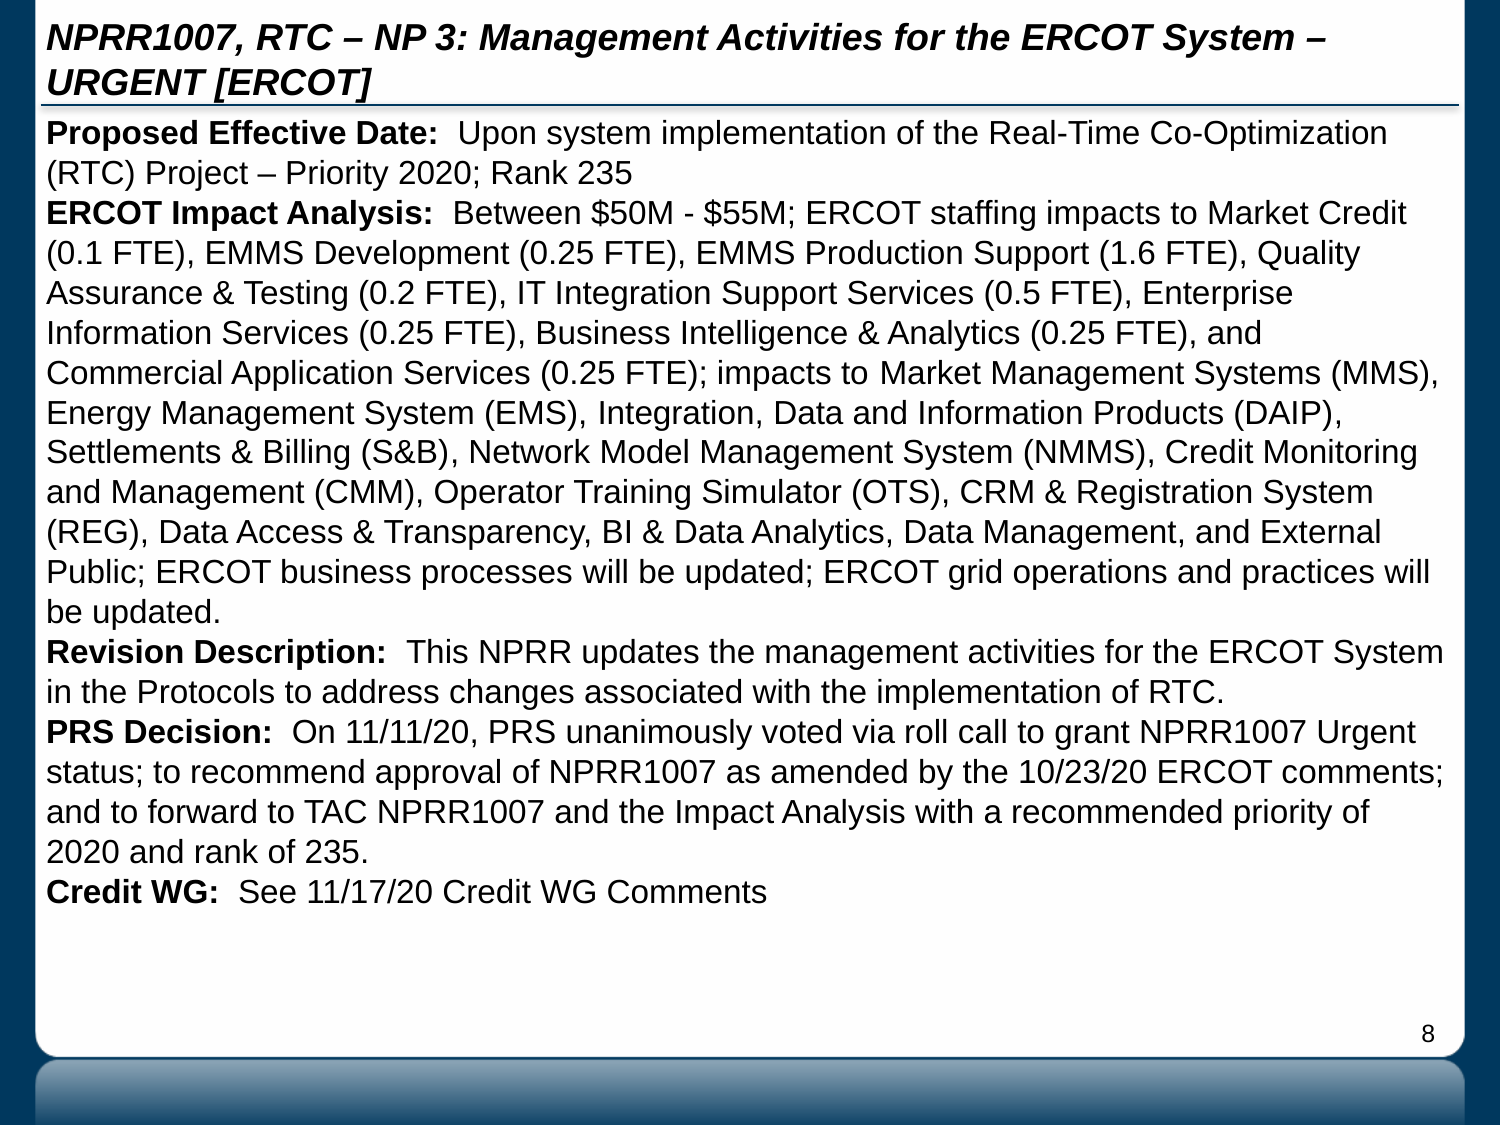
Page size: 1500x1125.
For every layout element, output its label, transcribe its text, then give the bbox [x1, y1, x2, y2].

picture [35, 0, 1465, 1125]
text_box Proposed Effective Date: Upon system implementation of the Real-Time Co-Optimization (RTC) Project – Priority 2020; Rank 235 ERCOT Impact Analysis: Between $50M - $55M; ERCOT staffing impacts to Market Credit (0.1 FTE), EMMS Development (0.25 FTE), EMMS Production Support (1.6 FTE), Quality Assurance & Testing (0.2 FTE), IT Integration Support Services (0.5 FTE), Enterprise Information Services (0.25 FTE), Business Intelligence & Analytics (0.25 FTE), and Commercial Application Services (0.25 FTE); impacts to Market Management Systems (MMS), Energy Management System (EMS), Integration, Data and Information Products (DAIP), Settlements & Billing (S&B), Network Model Management System (NMMS), Credit Monitoring and Management (CMM), Operator Training Simulator (OTS), CRM & Registration System (REG), Data Access & Transparency, BI & Data Analytics, Data Management, and External Public; ERCOT business processes will be updated; ERCOT grid operations and practices will be updated. Revision Description: This NPRR updates the management activities for the ERCOT System in the Protocols to address changes associated with the implementation of RTC. PRS Decision: On 11/11/20, PRS unanimously voted via roll call to grant NPRR1007 Urgent status; to recommend approval of NPRR1007 as amended by the 10/23/20 ERCOT comments; and to forward to TAC NPRR1007 and the Impact Analysis with a recommended priority of 2020 and rank of 235. Credit WG: See 11/17/20 Credit WG Comments [31, 103, 1464, 918]
title NPRR1007, RTC – NP 3: Management Activities for the ERCOT System – URGENT [ERCOT] [31, 20, 1464, 97]
